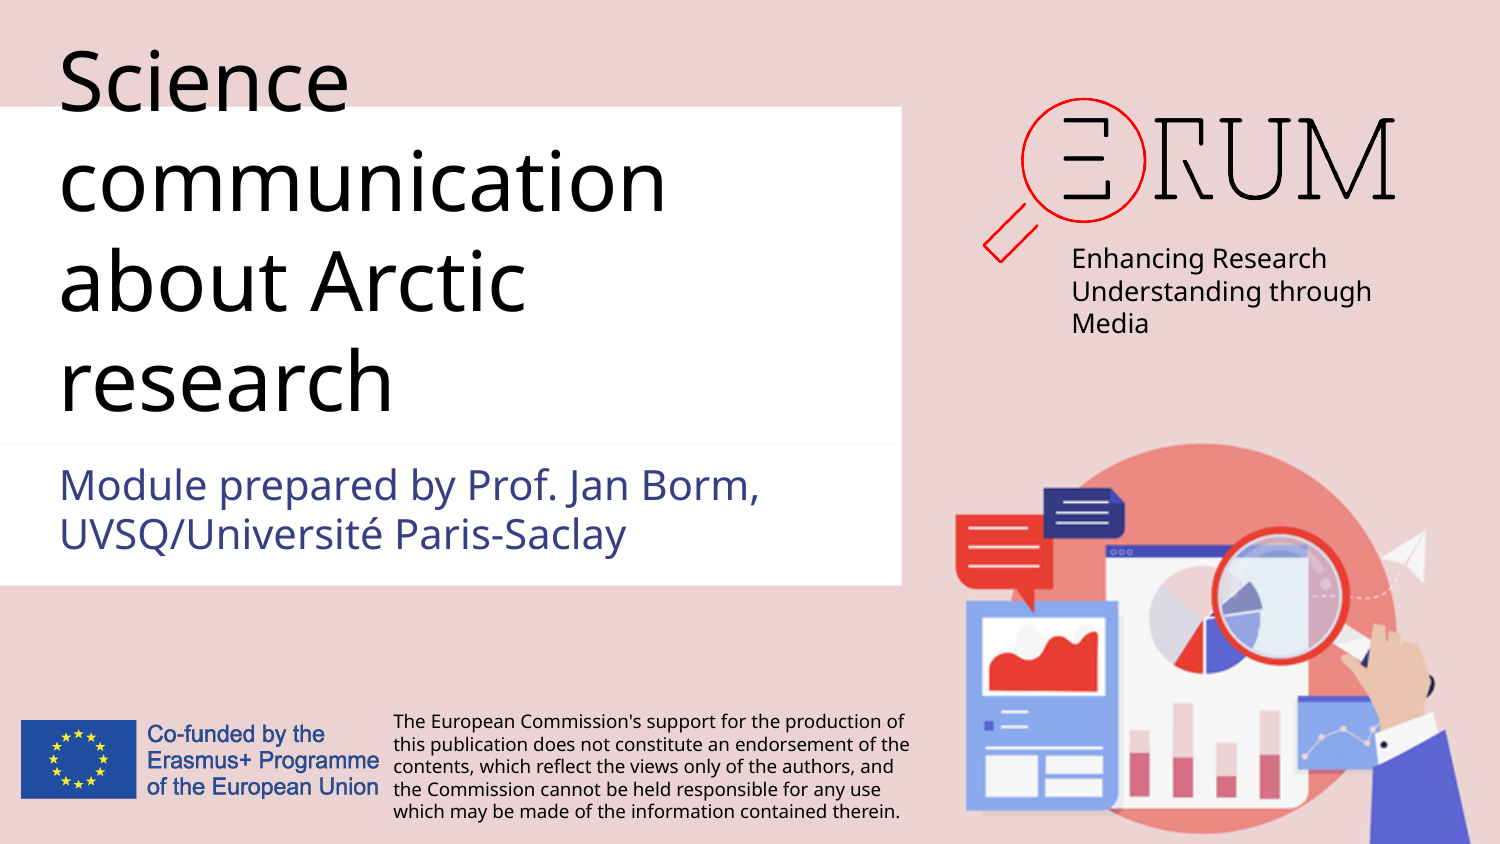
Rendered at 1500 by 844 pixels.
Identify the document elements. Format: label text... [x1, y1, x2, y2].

subtitle Module prepared by Prof. Jan Borm, UVSQ/Université Paris-Saclay [0, 443, 902, 586]
picture [932, 428, 1496, 844]
picture [901, 67, 1475, 283]
title Science communication about Arctic research [0, 106, 902, 443]
picture [21, 720, 379, 799]
